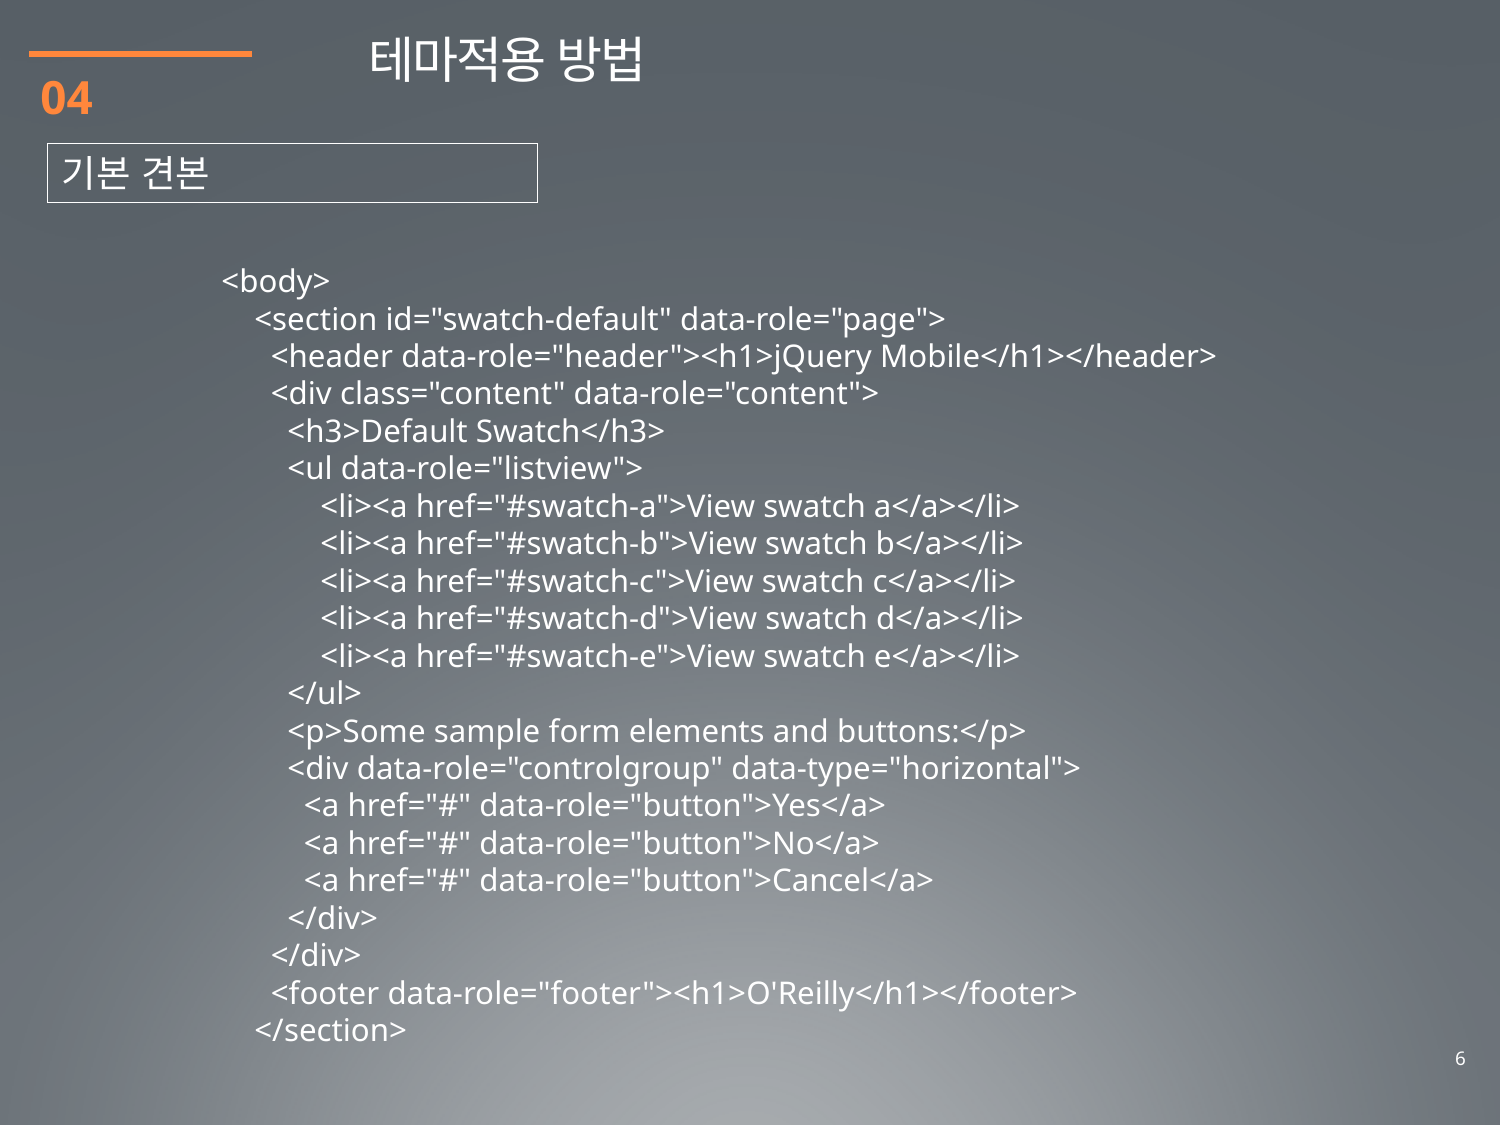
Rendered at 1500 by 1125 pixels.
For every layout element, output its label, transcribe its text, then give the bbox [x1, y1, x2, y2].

text_box 04 [25, 61, 108, 132]
picture [0, 0, 1500, 1125]
text_box <body> <section id="swatch-default" data-role="page"> <header data-role="header"><h1>jQuery Mobile</h1></header> <div class="content" data-role="content"> <h3>Default Swatch</h3> <ul data-role="listview"> <li><a href="#swatch-a">View swatch a</a></li> <li><a href="#swatch-b">View swatch b</a></li> <li><a href="#swatch-c">View swatch c</a></li> <li><a href="#swatch-d">View swatch d</a></li> <li><a href="#swatch-e">View swatch e</a></li> </ul> <p>Some sample form elements and buttons:</p> <div data-role="controlgroup" data-type="horizontal"> <a href="#" data-role="button">Yes</a> <a href="#" data-role="button">No</a> <a href="#" data-role="button">Cancel</a> </div> </div> <footer data-role="footer"><h1>O'Reilly</h1></footer> </section> [206, 254, 1500, 1056]
title 테마적용 방법 [353, 21, 1435, 167]
text_box 기본 견본 [47, 143, 538, 203]
